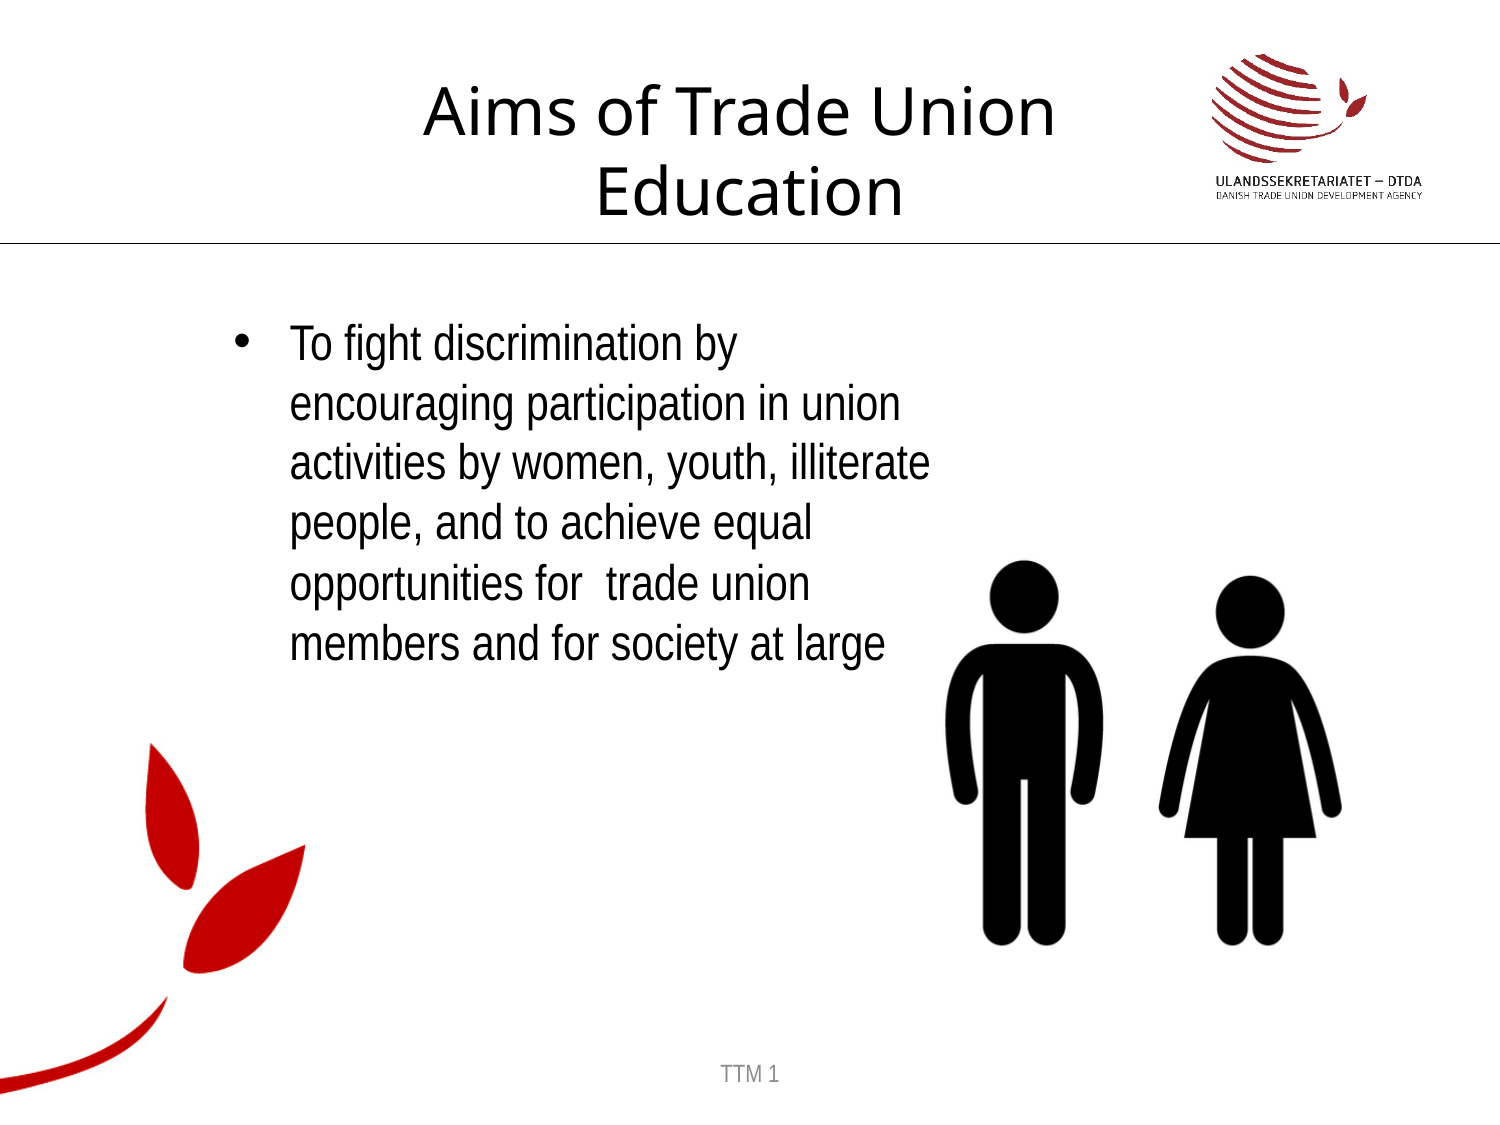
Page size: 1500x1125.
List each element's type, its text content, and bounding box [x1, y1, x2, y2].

title Aims of Trade Union Education [112, 54, 1388, 242]
picture [1212, 54, 1423, 199]
picture [855, 479, 1400, 995]
text_box To fight discrimination by encouraging participation in union activities by women, youth, illiterate people, and to achieve equal opportunities for trade union members and for society at large [218, 302, 963, 678]
picture [0, 741, 313, 1118]
footer TTM 1 [512, 1042, 988, 1103]
